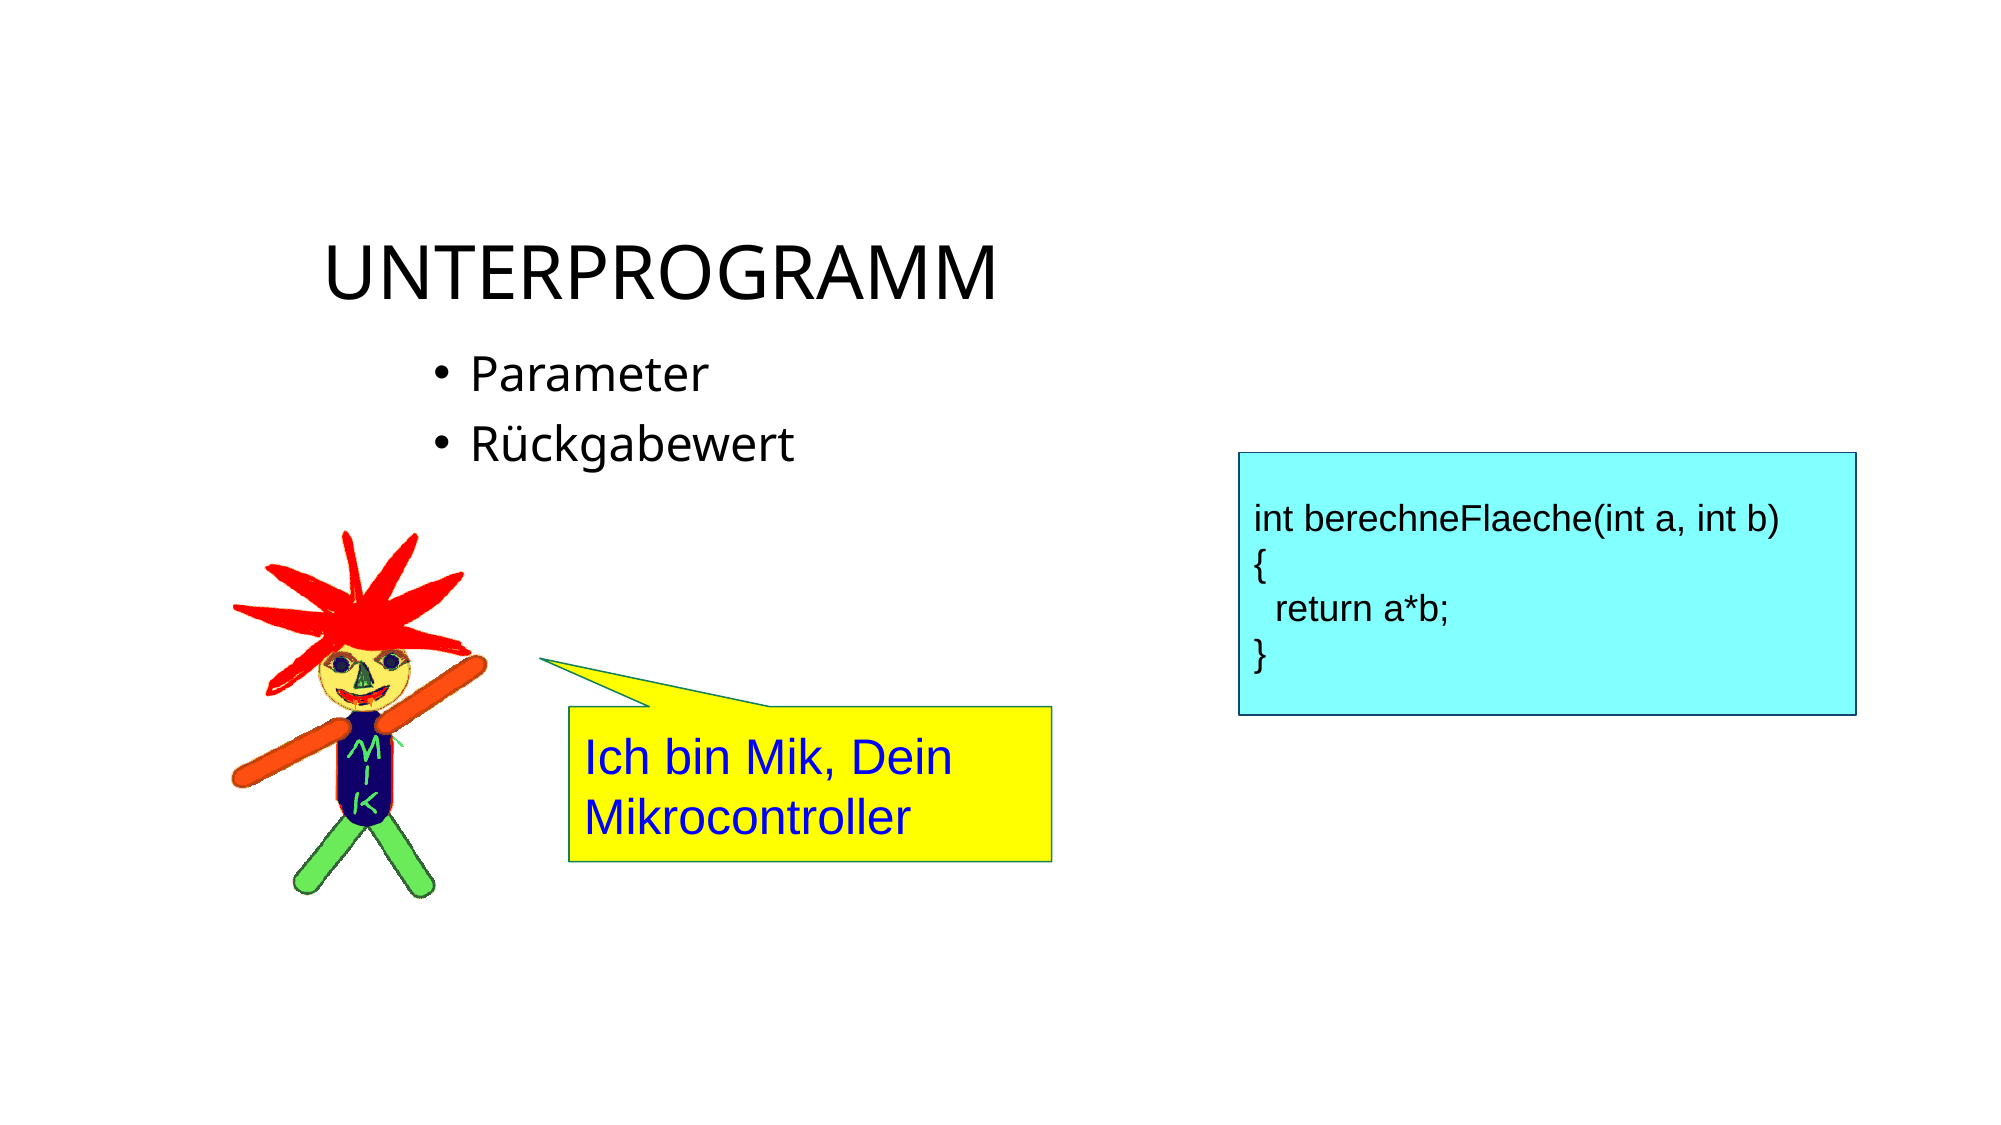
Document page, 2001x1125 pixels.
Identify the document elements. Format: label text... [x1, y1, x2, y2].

text_box Ich bin Mik, Dein Mikrocontroller [539, 658, 1052, 862]
text_box int berechneFlaeche(int a, int b) { return a*b; } [1238, 452, 1856, 716]
subtitle Parameter Rückgabewert [418, 324, 1028, 479]
title UNTERPROGRAMM [307, 64, 1080, 487]
picture [204, 521, 504, 907]
